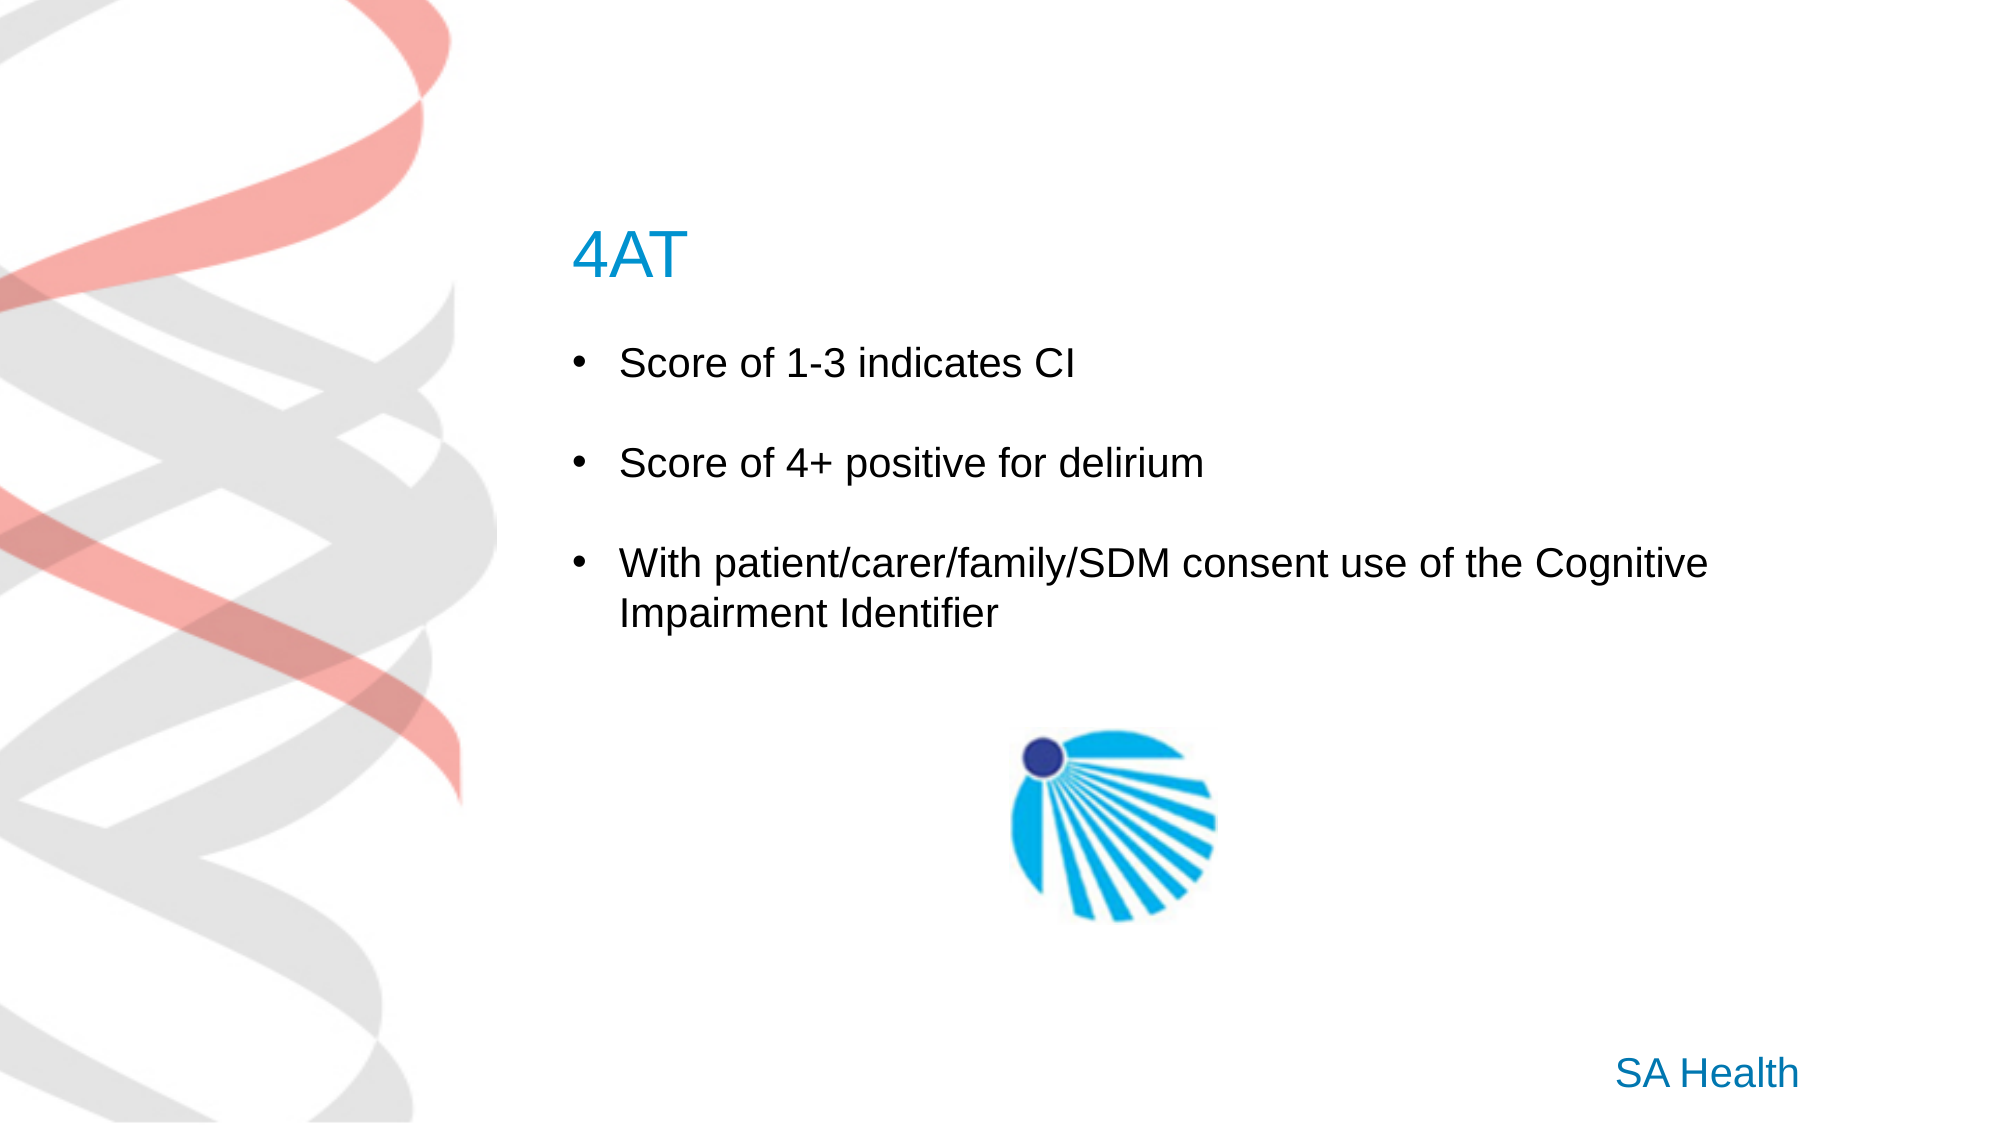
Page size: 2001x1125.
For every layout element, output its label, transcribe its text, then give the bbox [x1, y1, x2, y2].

text_box 4AT Score of 1-3 indicates CI Score of 4+ positive for delirium With patient/carer/family/SDM consent use of the Cognitive Impairment Identifier [557, 203, 1896, 784]
picture [1009, 727, 1218, 925]
picture [0, 0, 497, 1125]
